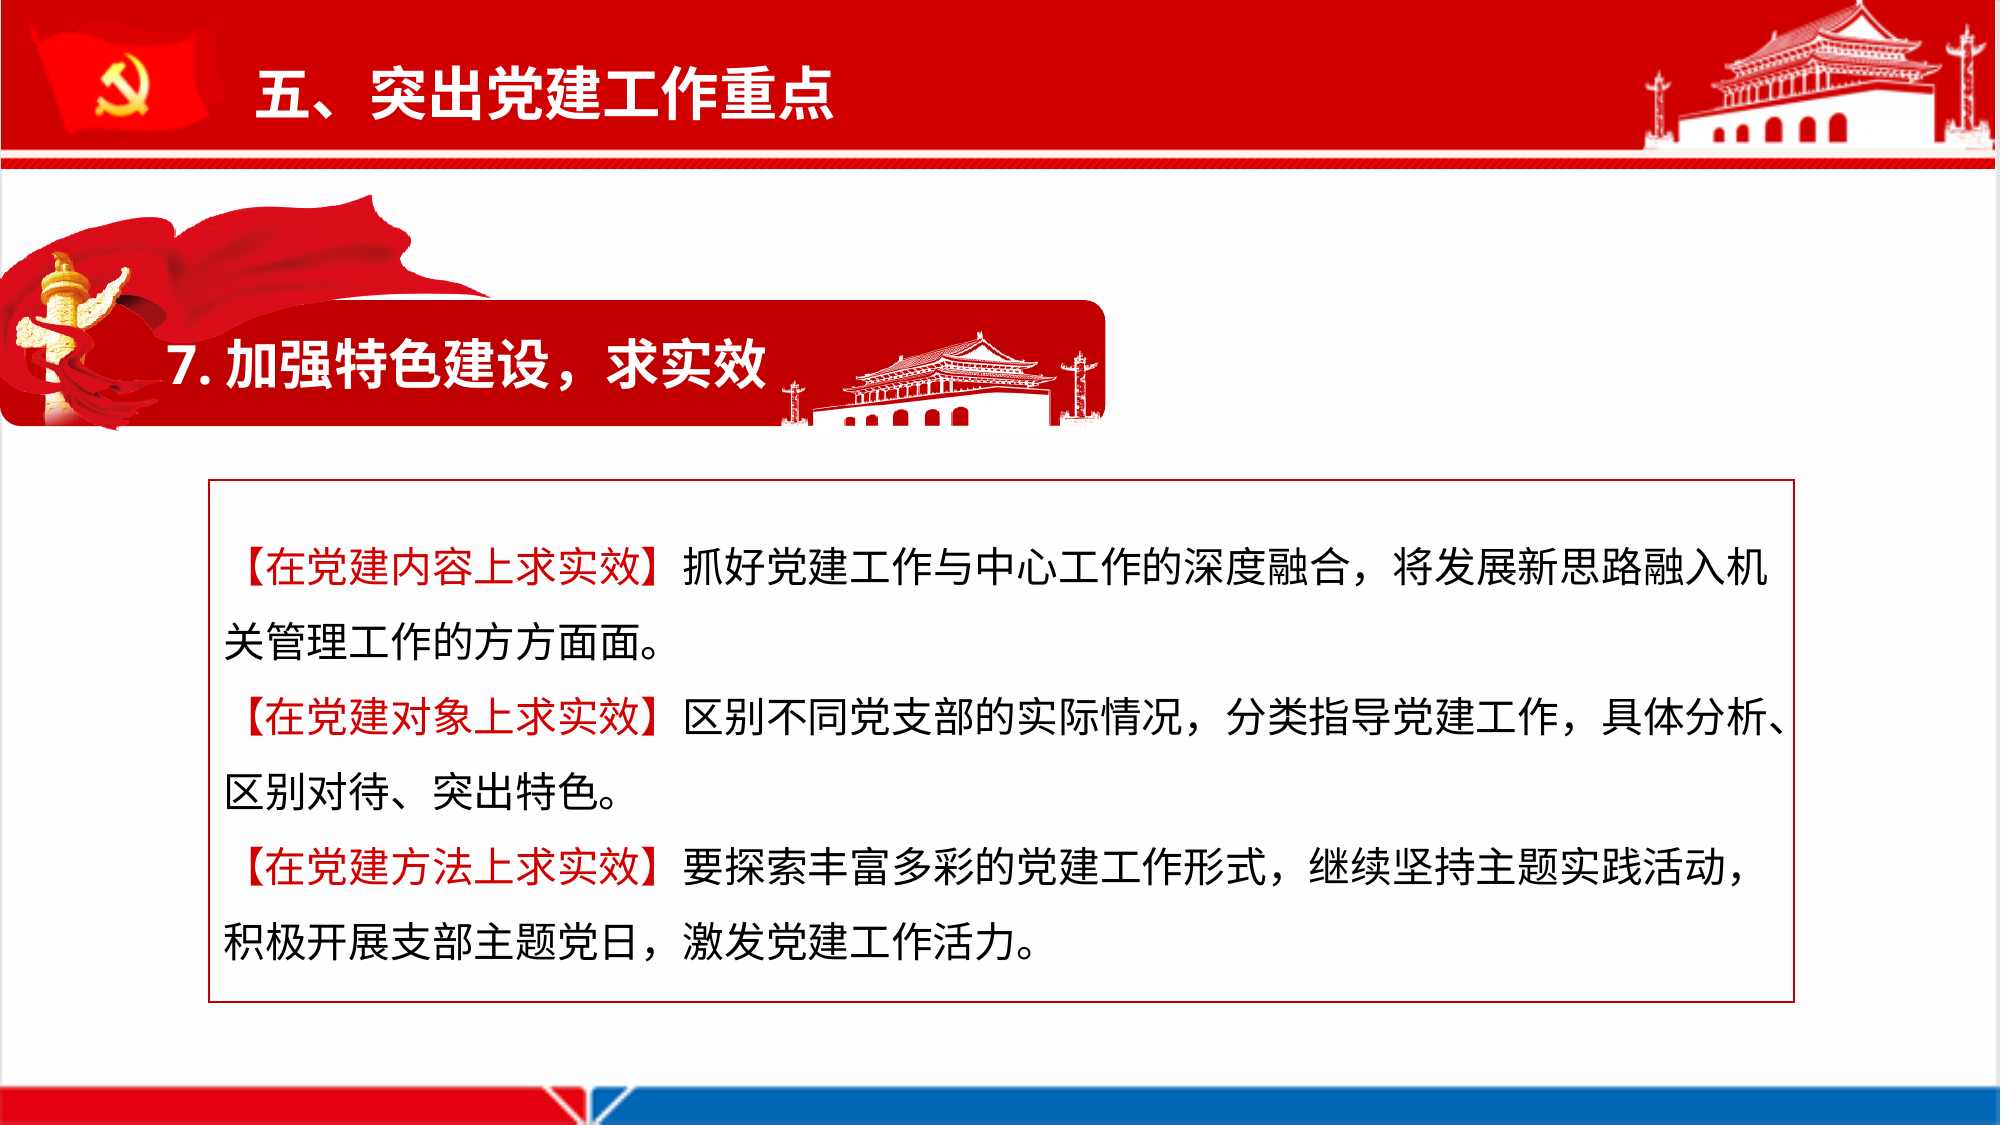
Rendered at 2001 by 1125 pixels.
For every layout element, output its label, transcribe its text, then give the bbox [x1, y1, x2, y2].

slide_number [1412, 1042, 1863, 1103]
text_box 【在党建内容上求实效】抓好党建工作与中心工作的深度融合，将发展新思路融入机关管理工作的方方面面。 【在党建对象上求实效】区别不同党支部的实际情况，分类指导党建工作，具体分析、区别对待、突出特色。 【在党建方法上求实效】要探索丰富多彩的党建工作形式，继续坚持主题实践活动，积极开展支部主题党日，激发党建工作活力。 [208, 479, 1795, 1003]
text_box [0, 173, 1106, 457]
picture [0, 0, 2001, 1125]
